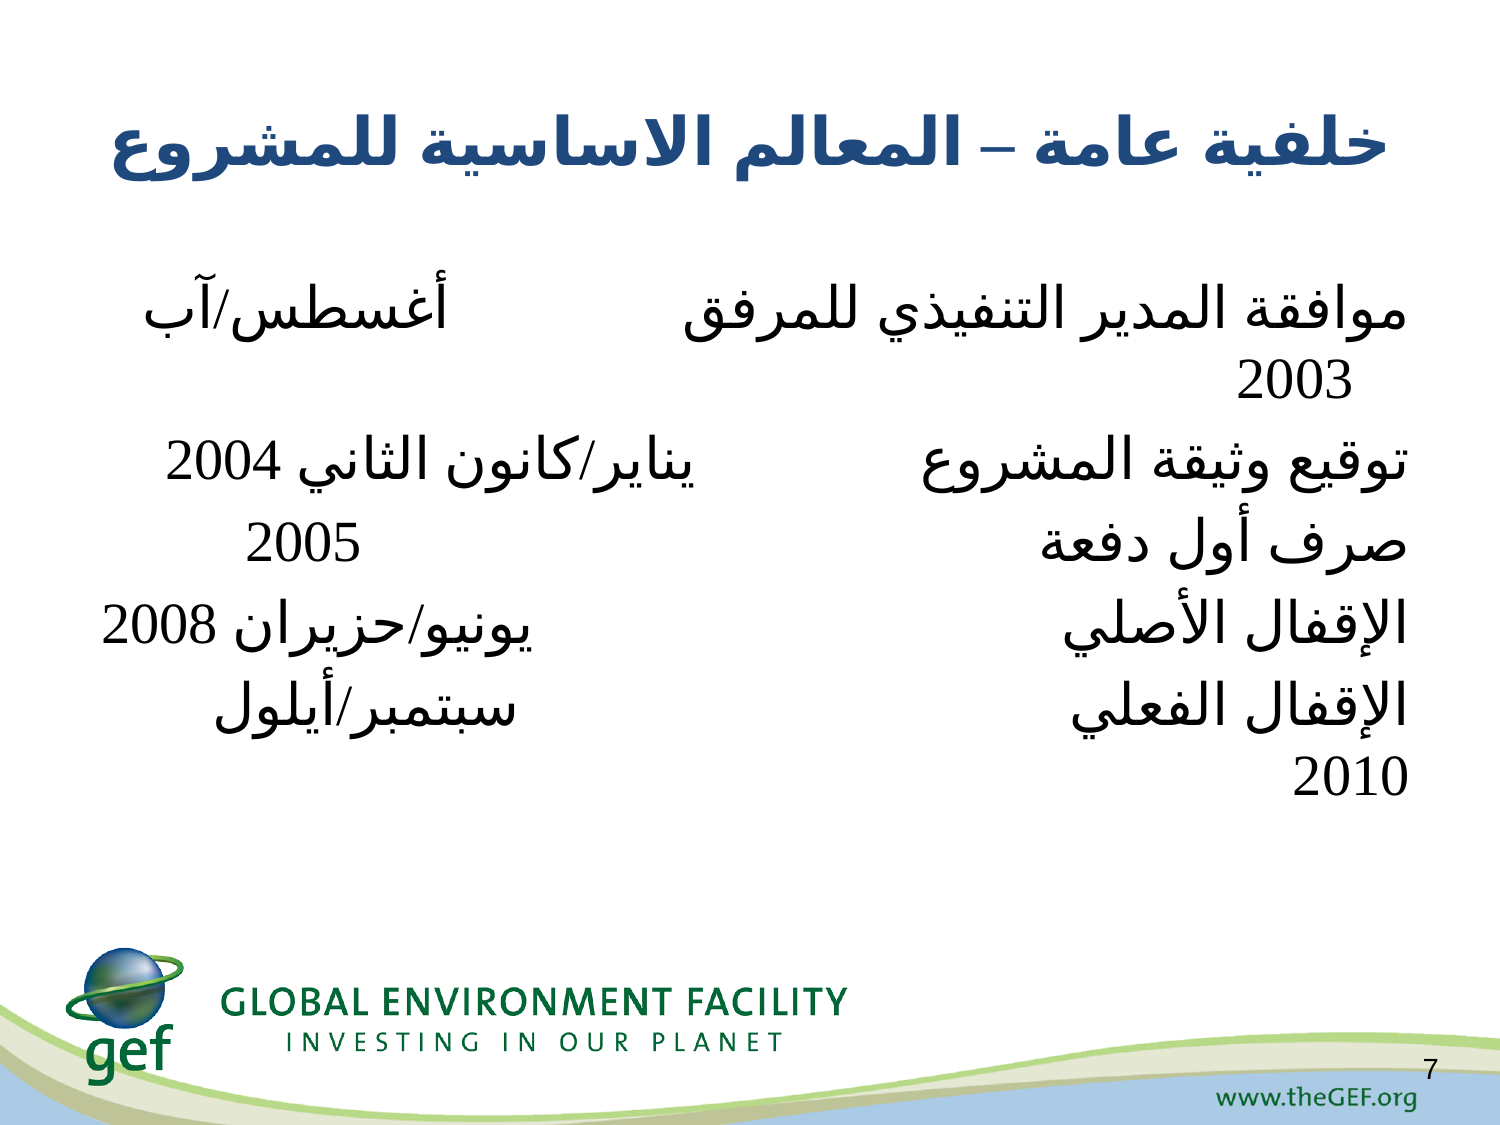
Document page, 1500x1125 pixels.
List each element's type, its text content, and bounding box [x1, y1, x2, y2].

list موافقة المدير التنفيذي للمرفق أغسطس/آب 2003 توقيع وثيقة المشروع يناير/كانون الثاني 2004 صرف أول دفعة 2005 الإقفال الأصلي يونيو/حزيران 2008 الإقفال الفعلي سبتمبر/أيلول 2010 [74, 262, 1426, 1006]
slide_number 7 [1407, 1042, 1500, 1103]
picture [0, 920, 1500, 1125]
title خلفية عامة – المعالم الاساسية للمشروع [74, 44, 1426, 233]
